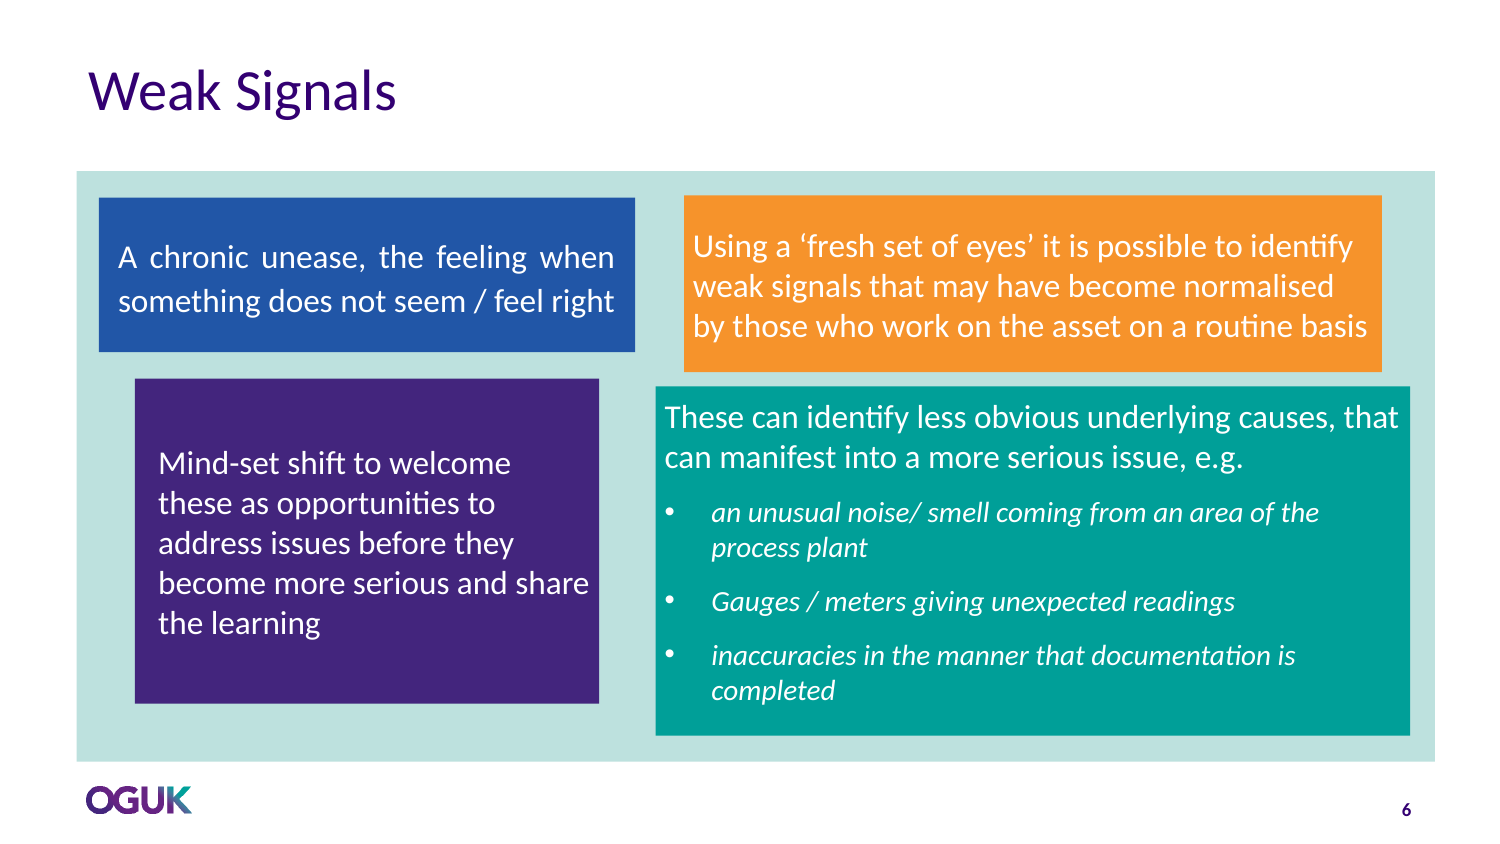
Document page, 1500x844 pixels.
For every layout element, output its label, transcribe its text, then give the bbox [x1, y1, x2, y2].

picture [76, 778, 200, 822]
text_box Using a ‘fresh set of eyes’ it is possible to identify weak signals that may have become normalised by those who work on the asset on a routine basis [683, 194, 1383, 373]
text_box [76, 170, 1436, 763]
text_box These can identify less obvious underlying causes, that can manifest into a more serious issue, e.g. an unusual noise/ smell coming from an area of the process plant Gauges / meters giving unexpected readings inaccuracies in the manner that documentation is completed [655, 385, 1411, 737]
slide_number 6 [1352, 800, 1412, 818]
text_box Mind-set shift to welcome these as opportunities to address issues before they become more serious and share the learning [134, 378, 600, 705]
text_box A chronic unease, the feeling when something does not seem / feel right [98, 197, 636, 353]
title Weak Signals [88, 38, 1412, 145]
